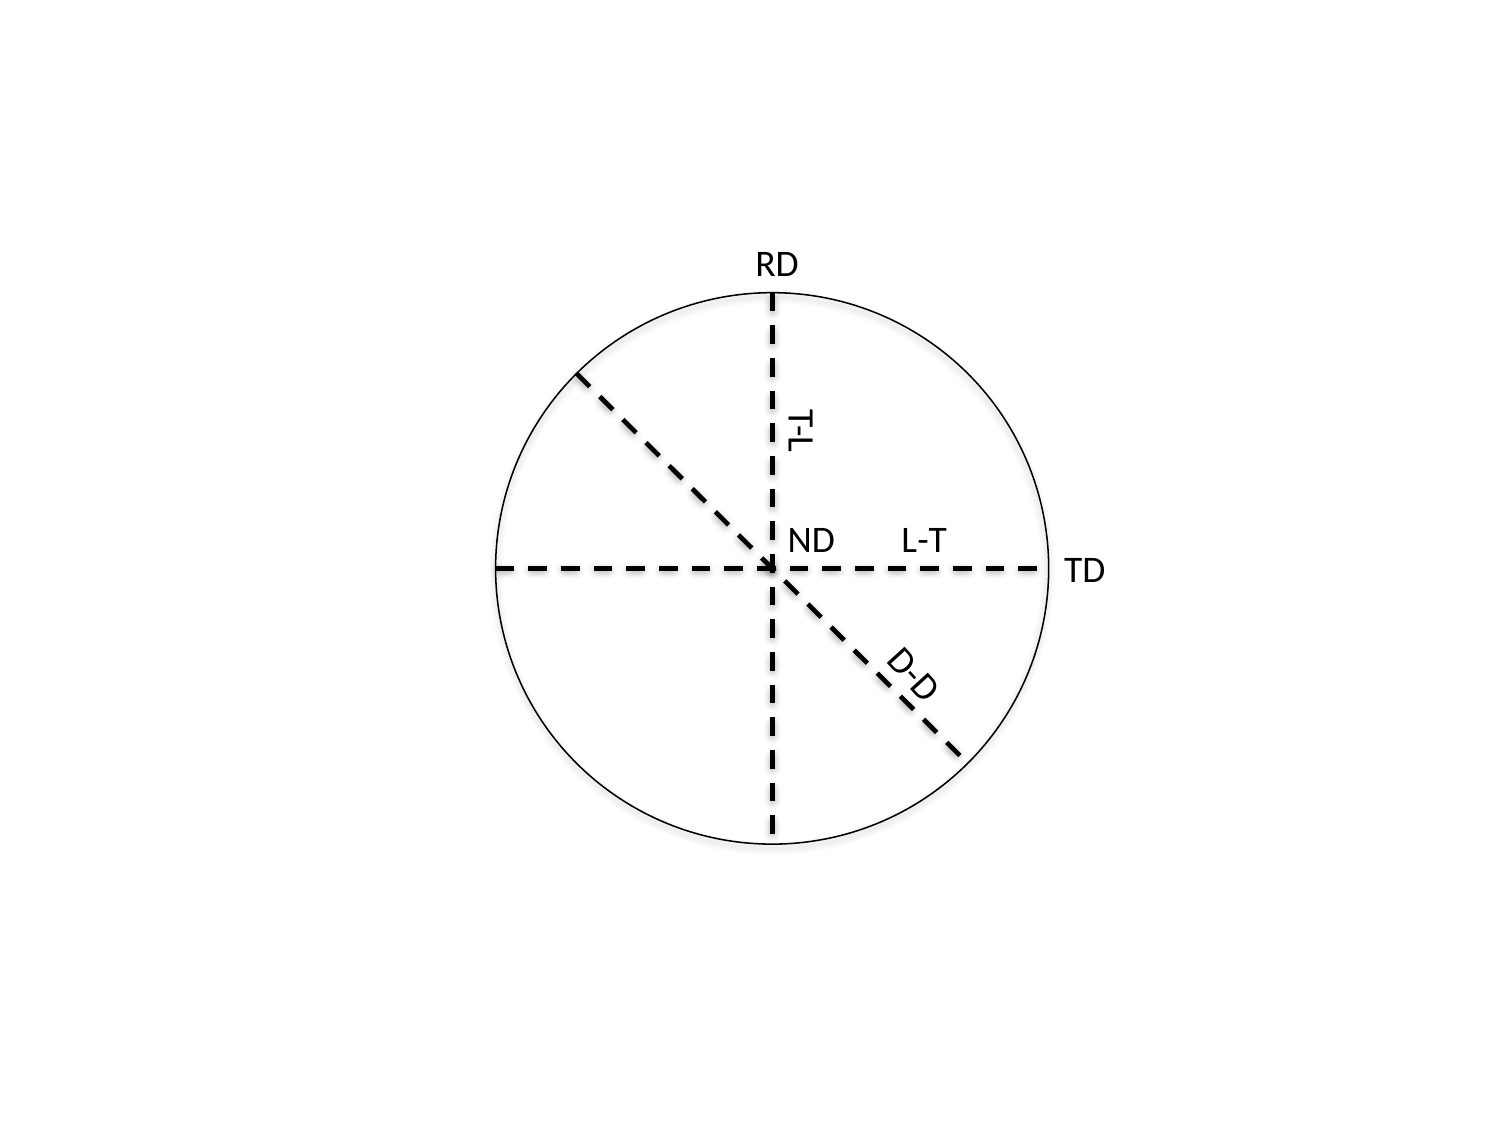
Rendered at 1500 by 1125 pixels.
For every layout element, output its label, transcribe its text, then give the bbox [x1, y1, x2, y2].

text_box [578, 292, 770, 371]
text_box [494, 577, 571, 759]
text_box [584, 772, 767, 845]
text_box [776, 772, 960, 845]
text_box RD [740, 232, 814, 292]
text_box TD [1049, 538, 1121, 598]
text_box [973, 574, 1049, 760]
text_box [970, 374, 1049, 568]
text_box [775, 292, 969, 373]
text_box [576, 373, 969, 764]
text_box [494, 378, 571, 567]
